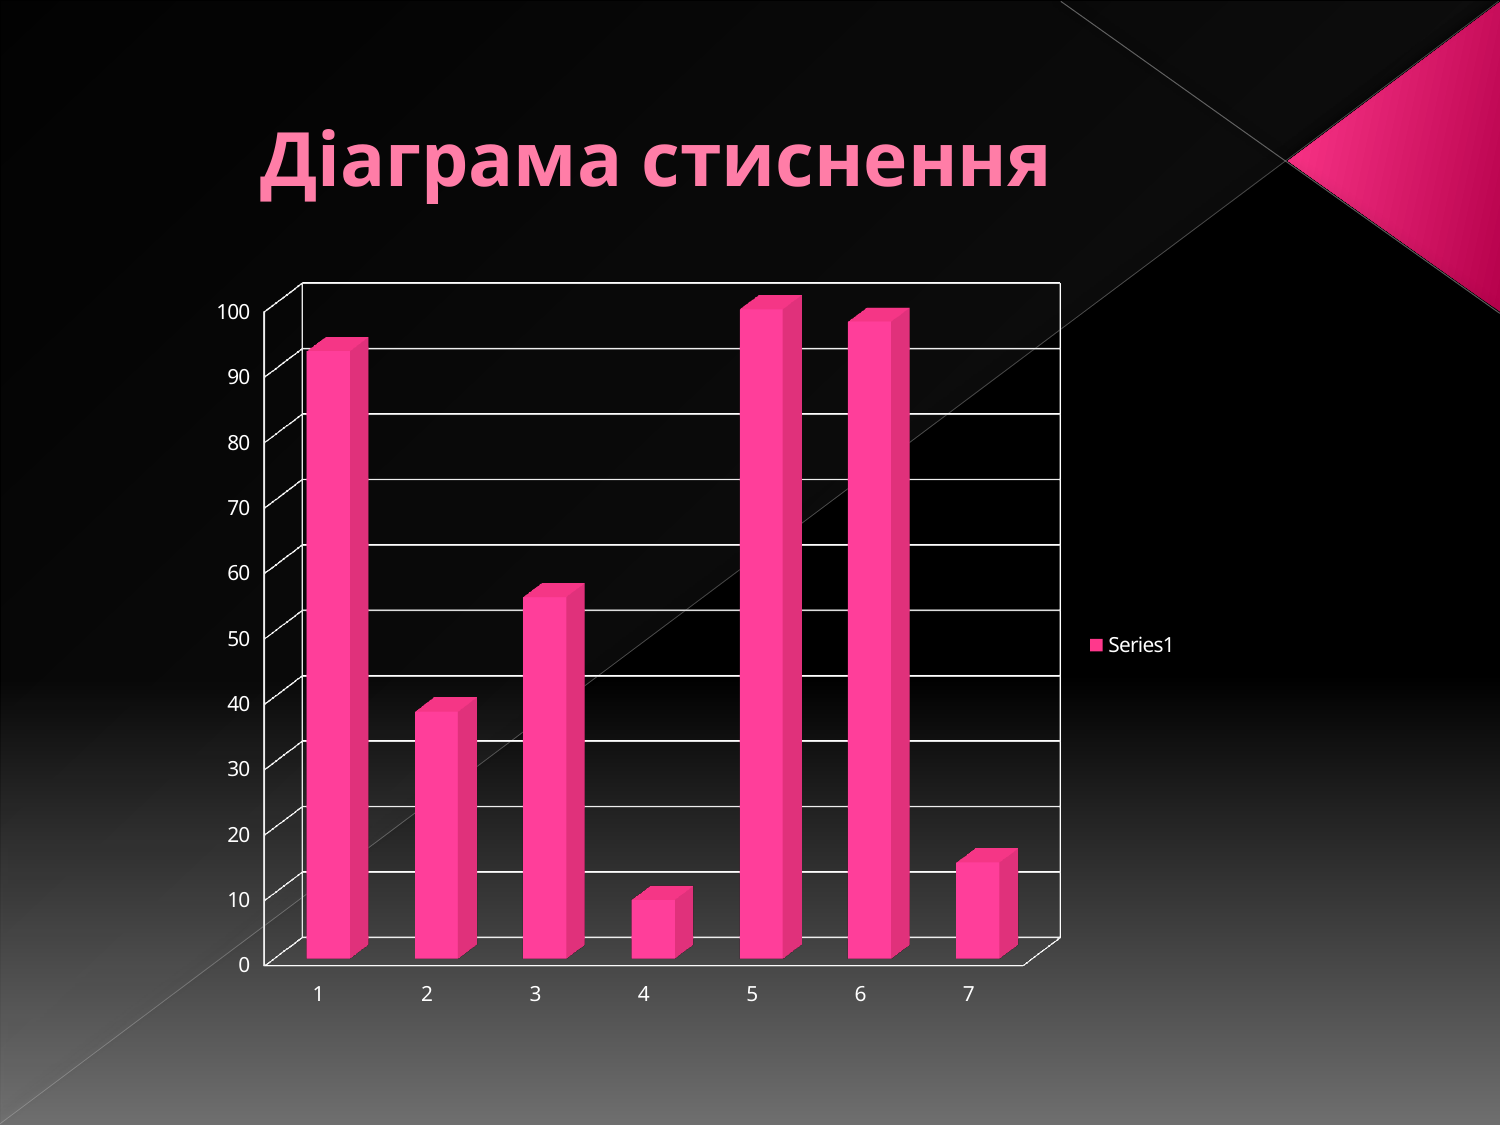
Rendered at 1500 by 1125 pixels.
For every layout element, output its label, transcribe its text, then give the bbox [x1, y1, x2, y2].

chart [194, 266, 1194, 1024]
title Діаграма стиснення [62, 44, 1250, 268]
